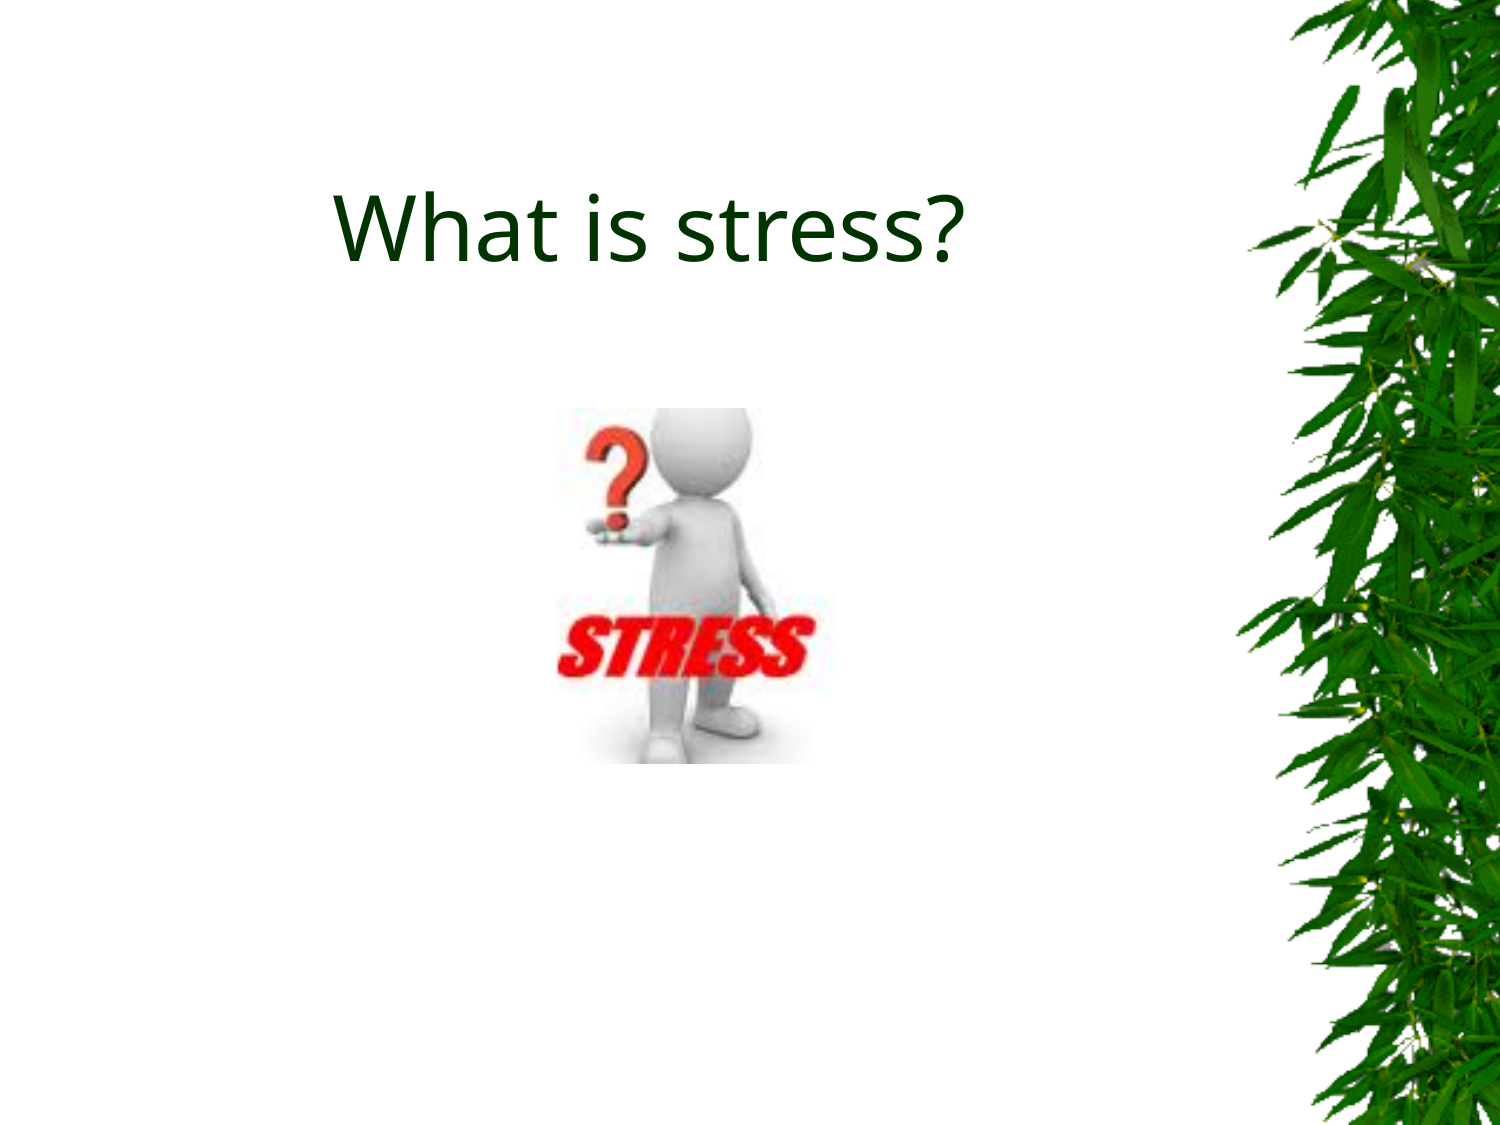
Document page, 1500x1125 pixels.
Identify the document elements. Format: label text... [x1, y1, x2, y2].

picture [513, 408, 857, 764]
title What is stress? [37, 160, 1263, 288]
picture [1206, 0, 1500, 1125]
